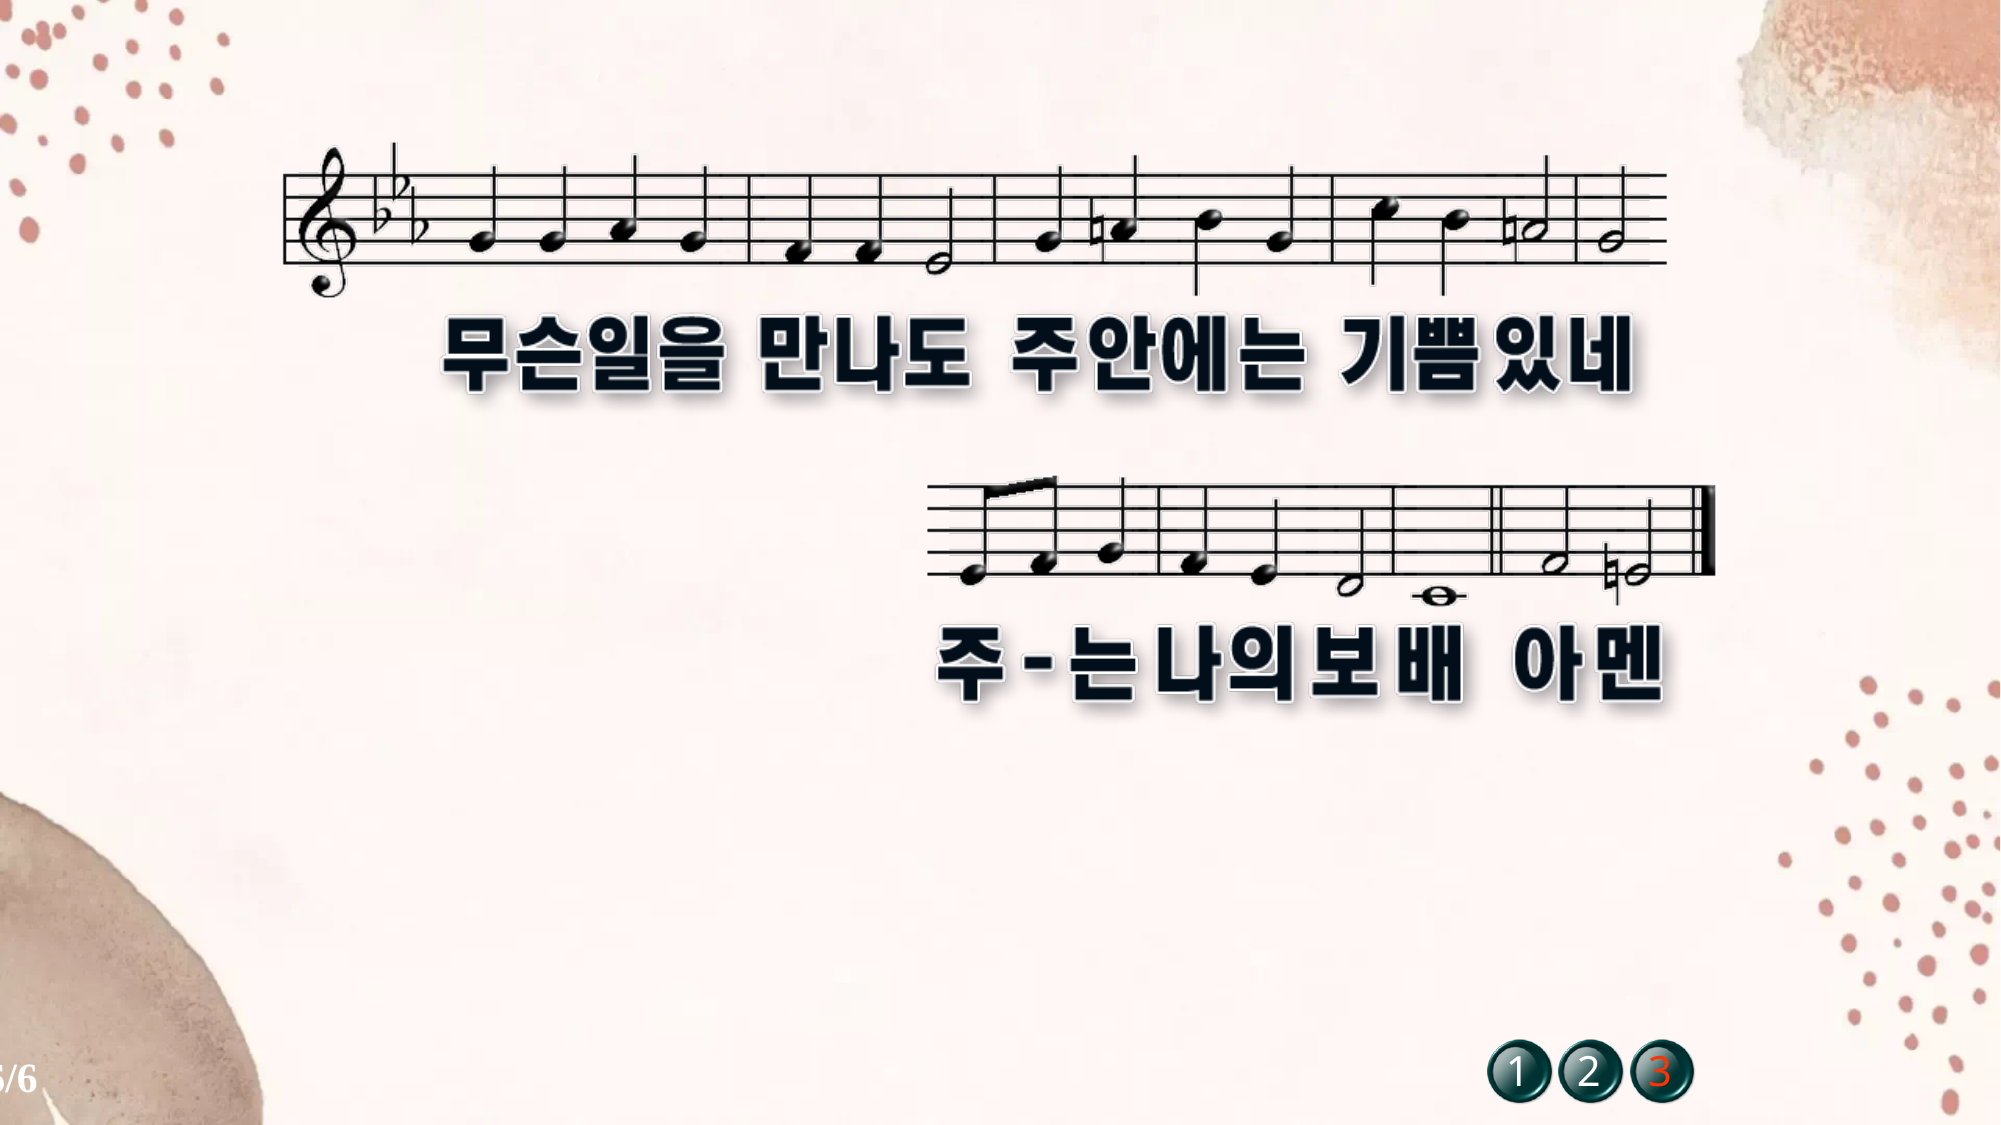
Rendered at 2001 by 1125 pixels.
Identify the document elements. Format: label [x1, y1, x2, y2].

text_box [1484, 1035, 1555, 1106]
text_box [1555, 1035, 1626, 1106]
picture [0, 0, 2001, 1125]
text_box [1627, 1035, 1697, 1106]
